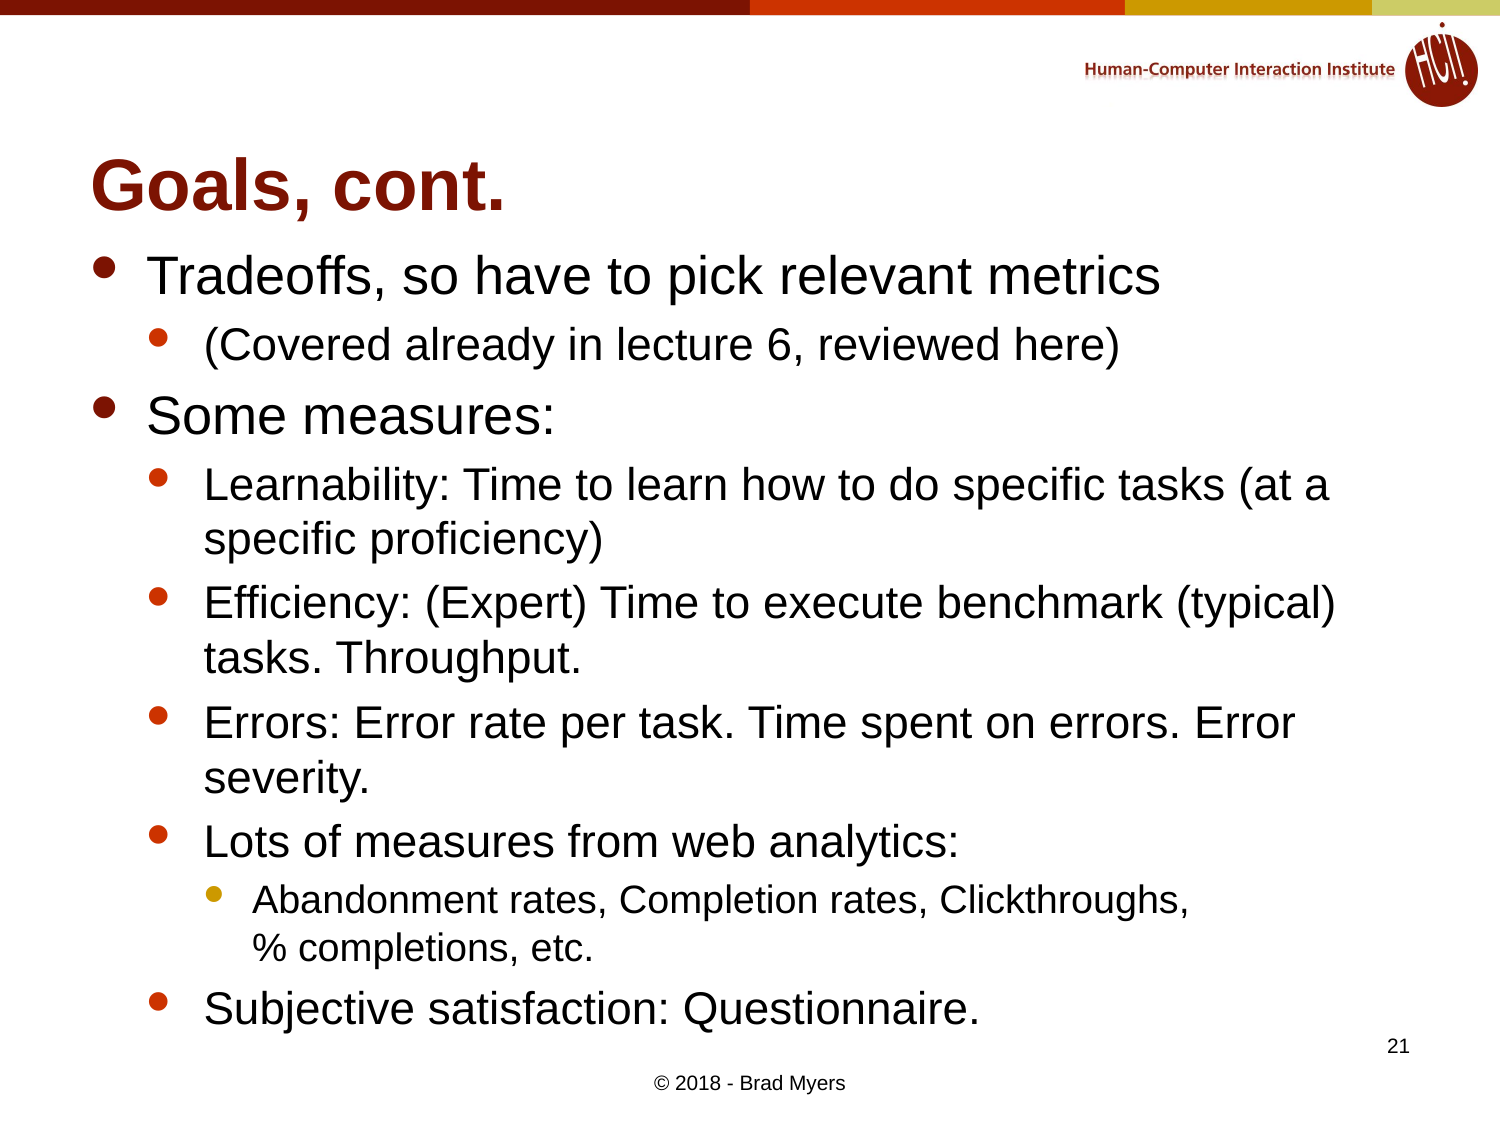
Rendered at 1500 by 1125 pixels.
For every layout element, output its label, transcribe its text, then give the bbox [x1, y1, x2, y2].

slide_number 21 [1074, 1024, 1426, 1101]
title Goals, cont. [74, 19, 1313, 232]
picture [1313, 22, 1478, 107]
list Tradeoffs, so have to pick relevant metrics (Covered already in lecture 6, reviewed here) Some measures: Learnability: Time to learn how to do specific tasks (at a specific proficiency) Efficiency: (Expert) Time to execute benchmark (typical) tasks. Throughput. Errors: Error rate per task. Time spent on errors. Error severity. Lots of measures from web analytics: Abandonment rates, Completion rates, Clickthroughs, % completions, etc. Subjective satisfaction: Questionnaire. [74, 232, 1426, 957]
footer © 2018 - Brad Myers [512, 1062, 988, 1101]
